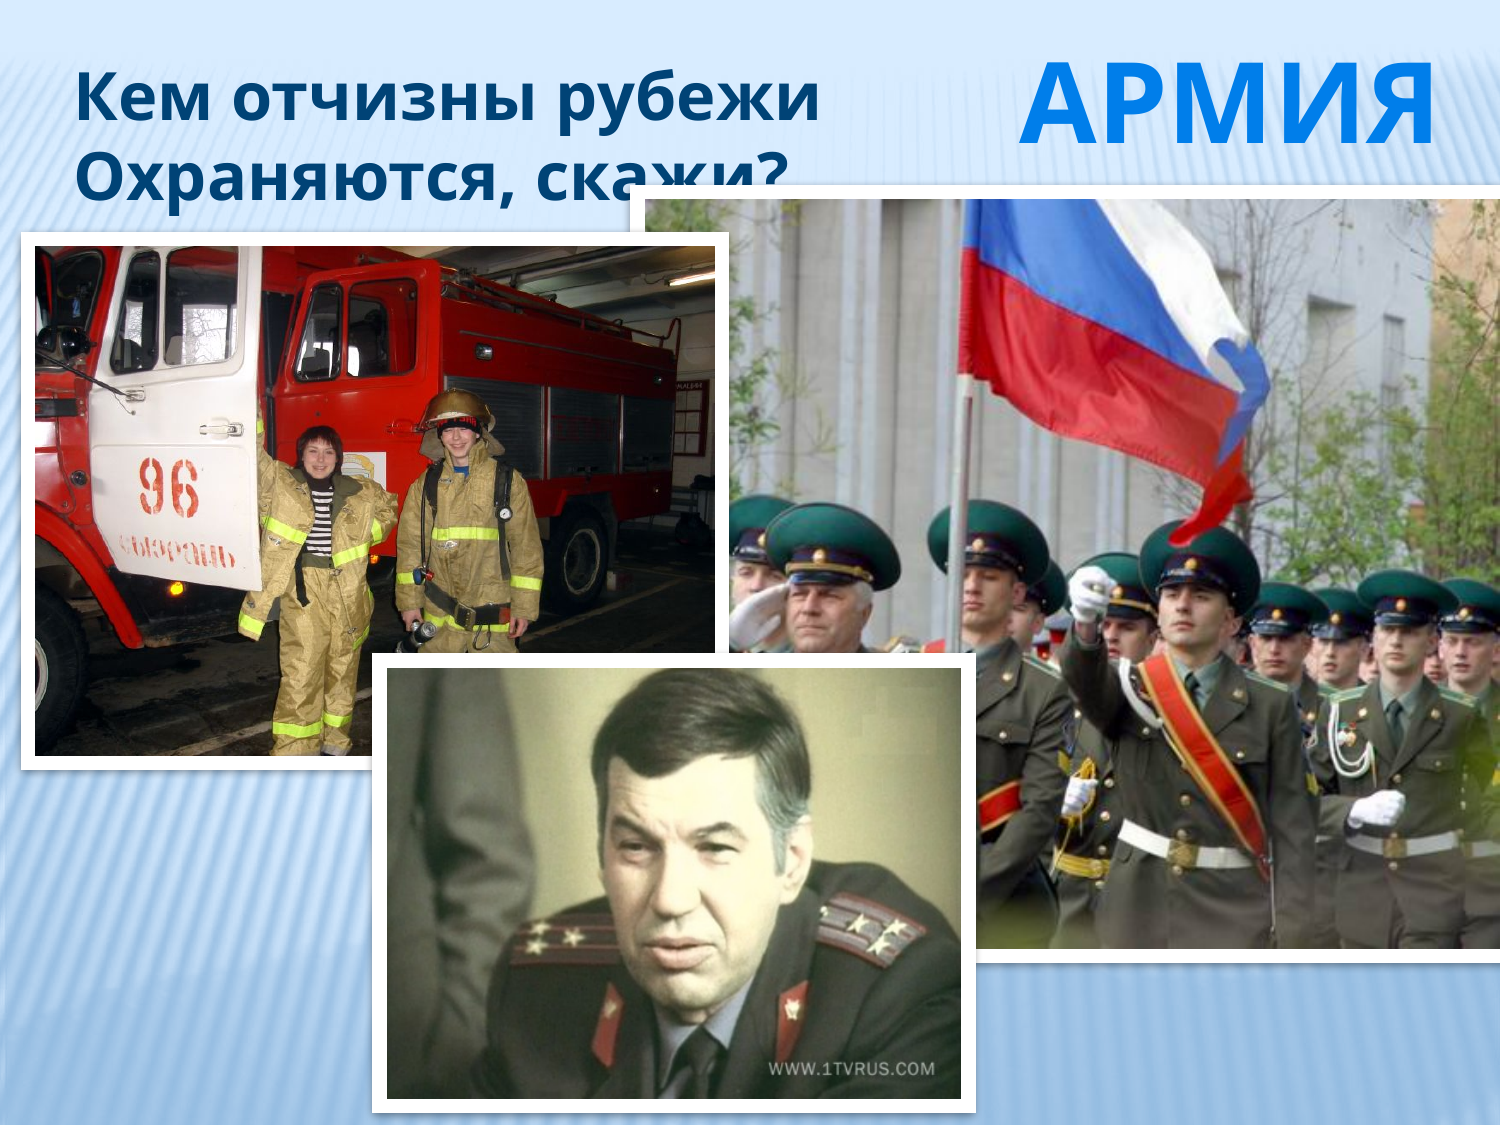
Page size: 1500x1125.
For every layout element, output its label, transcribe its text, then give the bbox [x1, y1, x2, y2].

picture [34, 198, 1500, 1099]
text_box армия [1004, 23, 1457, 174]
text_box Кем отчизны рубежи Охраняются, скажи? [58, 46, 938, 222]
